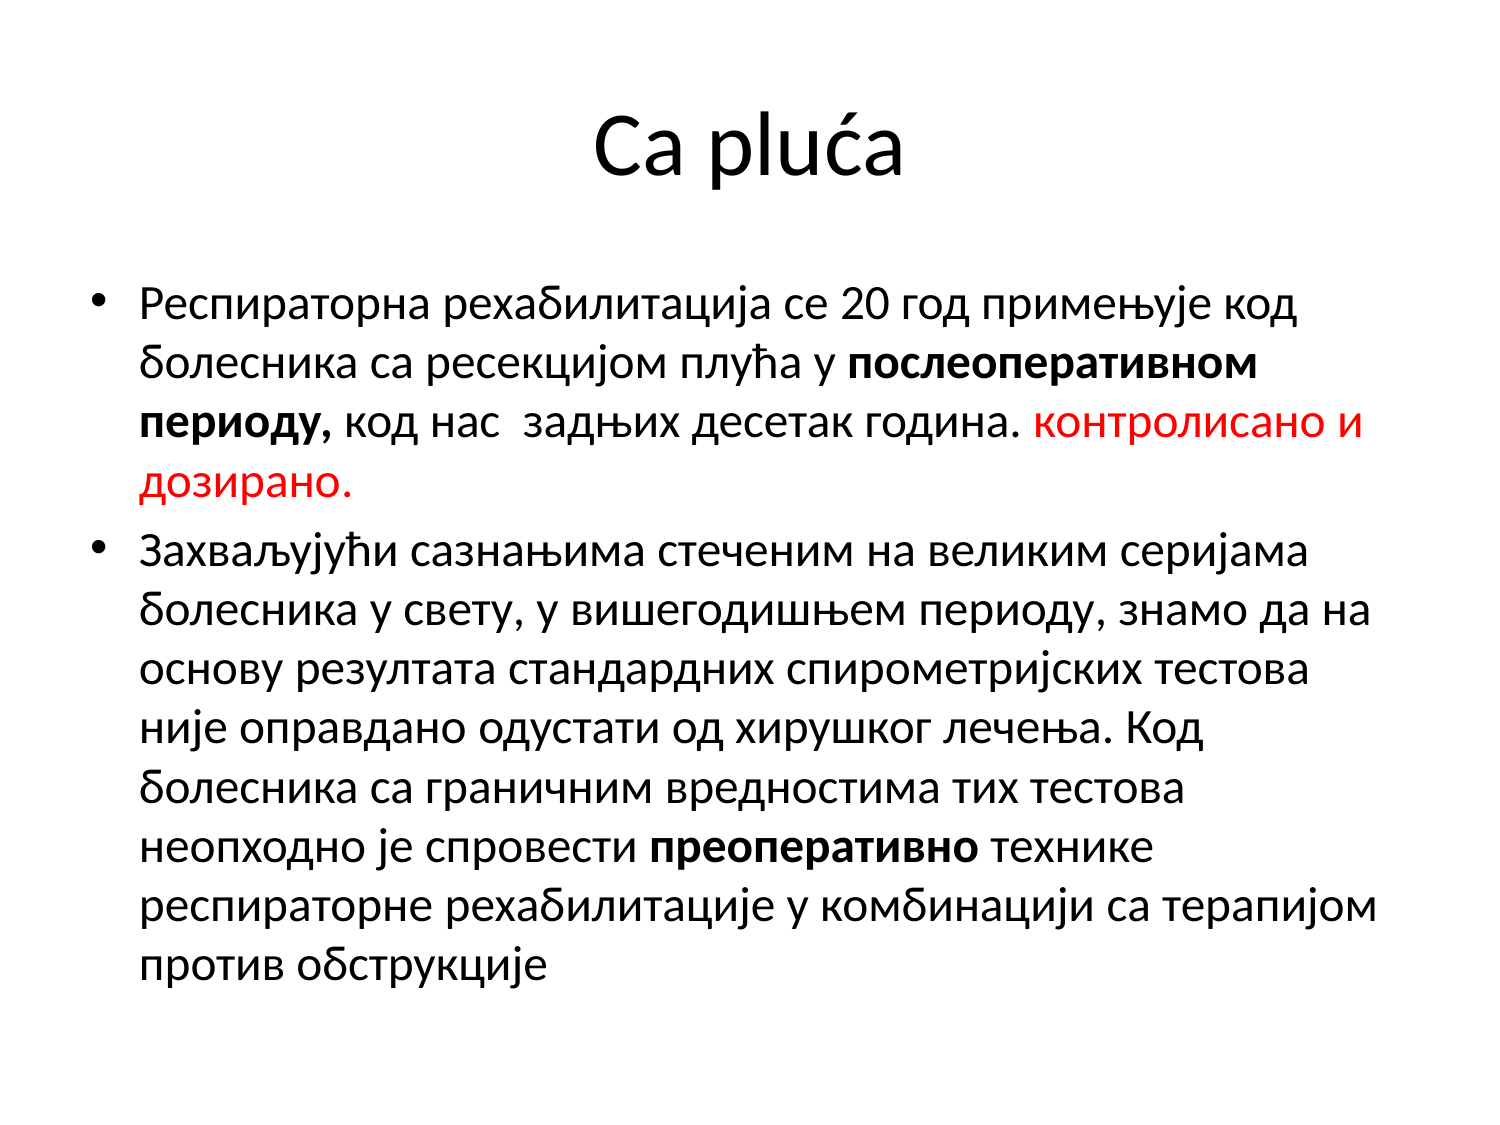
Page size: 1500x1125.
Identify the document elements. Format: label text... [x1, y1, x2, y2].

title Ca pluća [75, 45, 1425, 233]
list Респираторна рехабилитација се 20 год примењује код болесника са ресекцијом плућа у послеоперативном периоду, код нас задњих десетак година. контролисано и дозирано. Захваљујући сазнањима стеченим на великим серијама болесника у свету, у вишегодишњем периоду, знамо да на основу резултата стандардних спирометријских тестова није оправдано одустати од хирушког лечења. Код болесника са граничним вредностима тих тестова неопходно је спровести преоперативно технике респираторне рехабилитације у комбинацији са терапијом против обструкције [75, 262, 1425, 1005]
